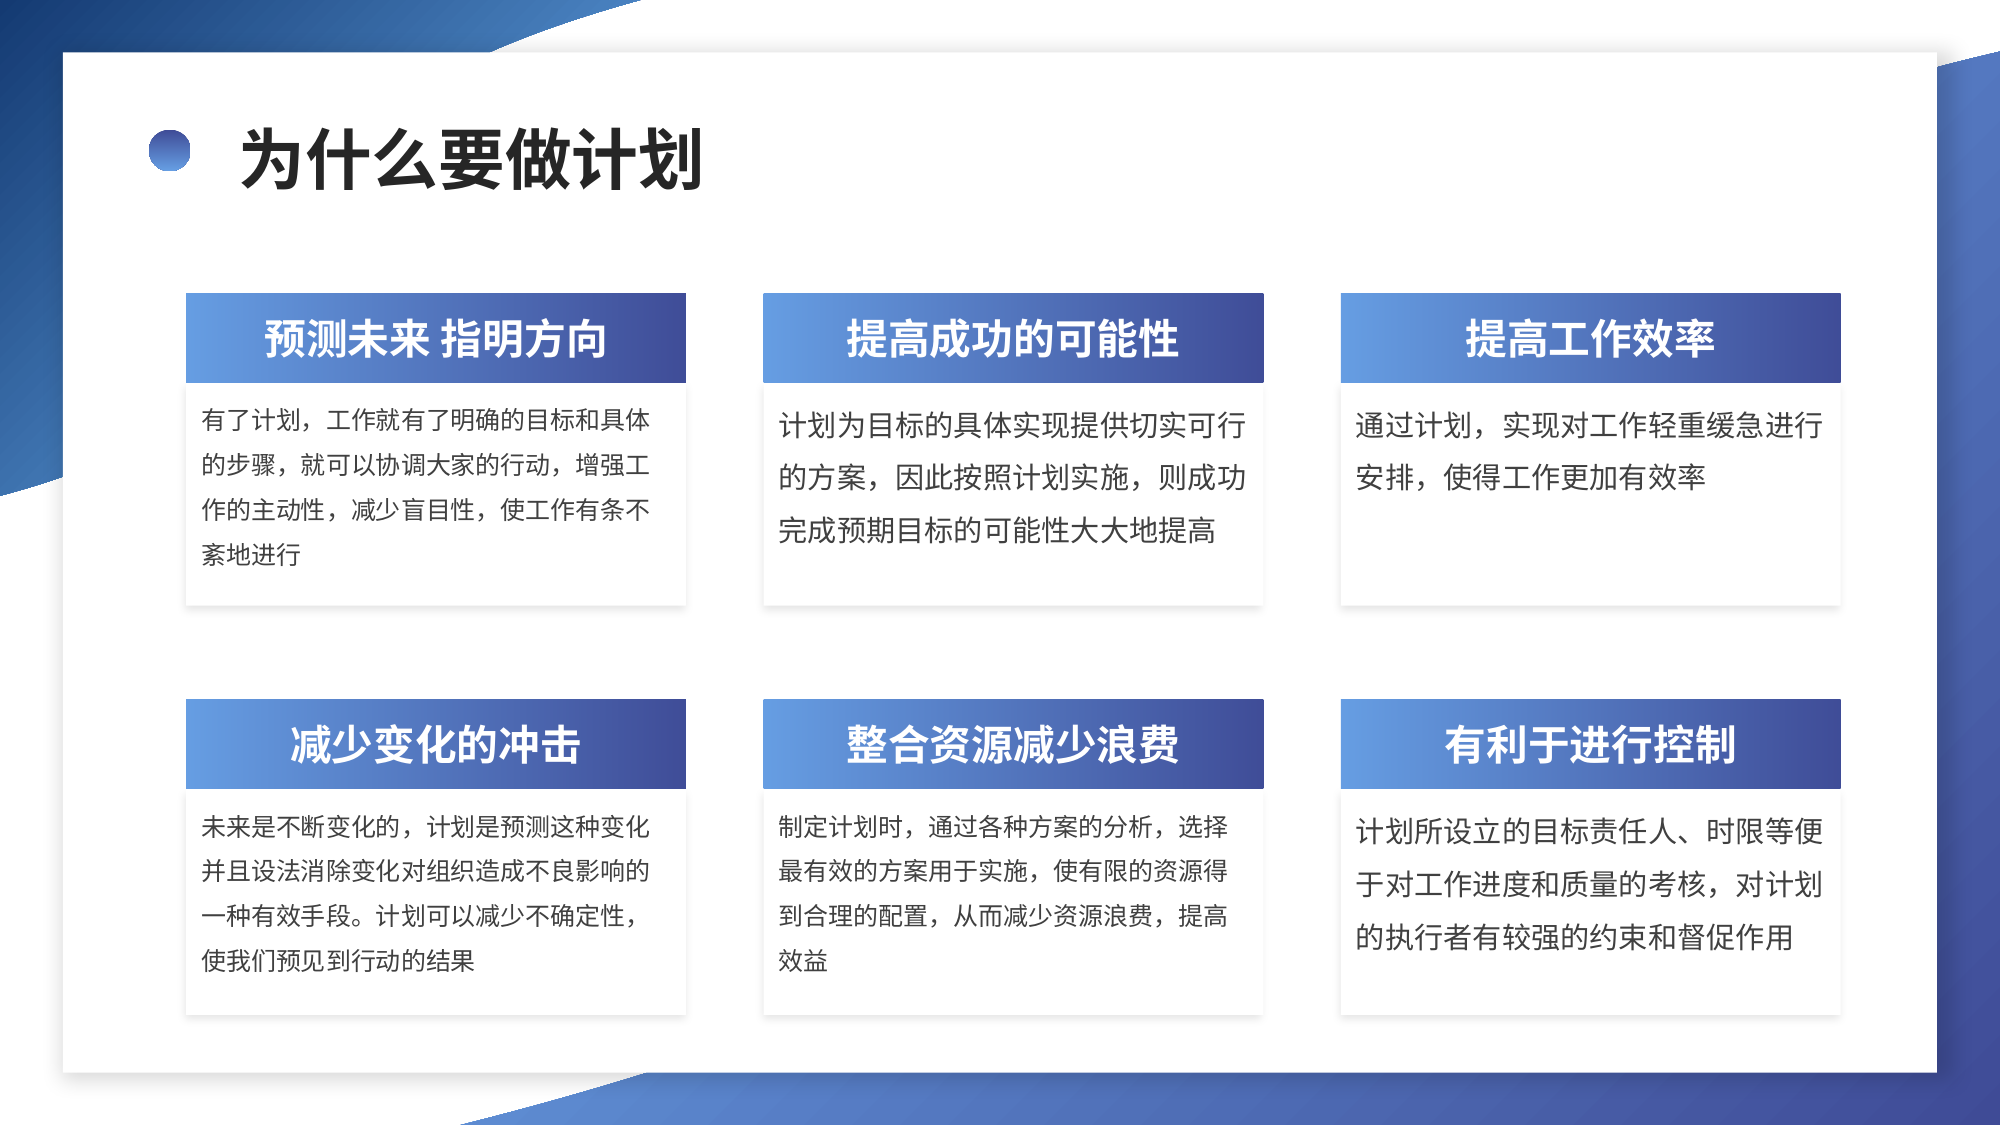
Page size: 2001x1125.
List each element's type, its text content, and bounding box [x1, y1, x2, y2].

text_box 为什么要做计划 [223, 109, 772, 189]
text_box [186, 292, 1841, 606]
text_box [0, 0, 642, 497]
text_box [456, 50, 2000, 1125]
text_box [147, 128, 192, 173]
text_box [62, 51, 1938, 1074]
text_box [186, 699, 1841, 1016]
